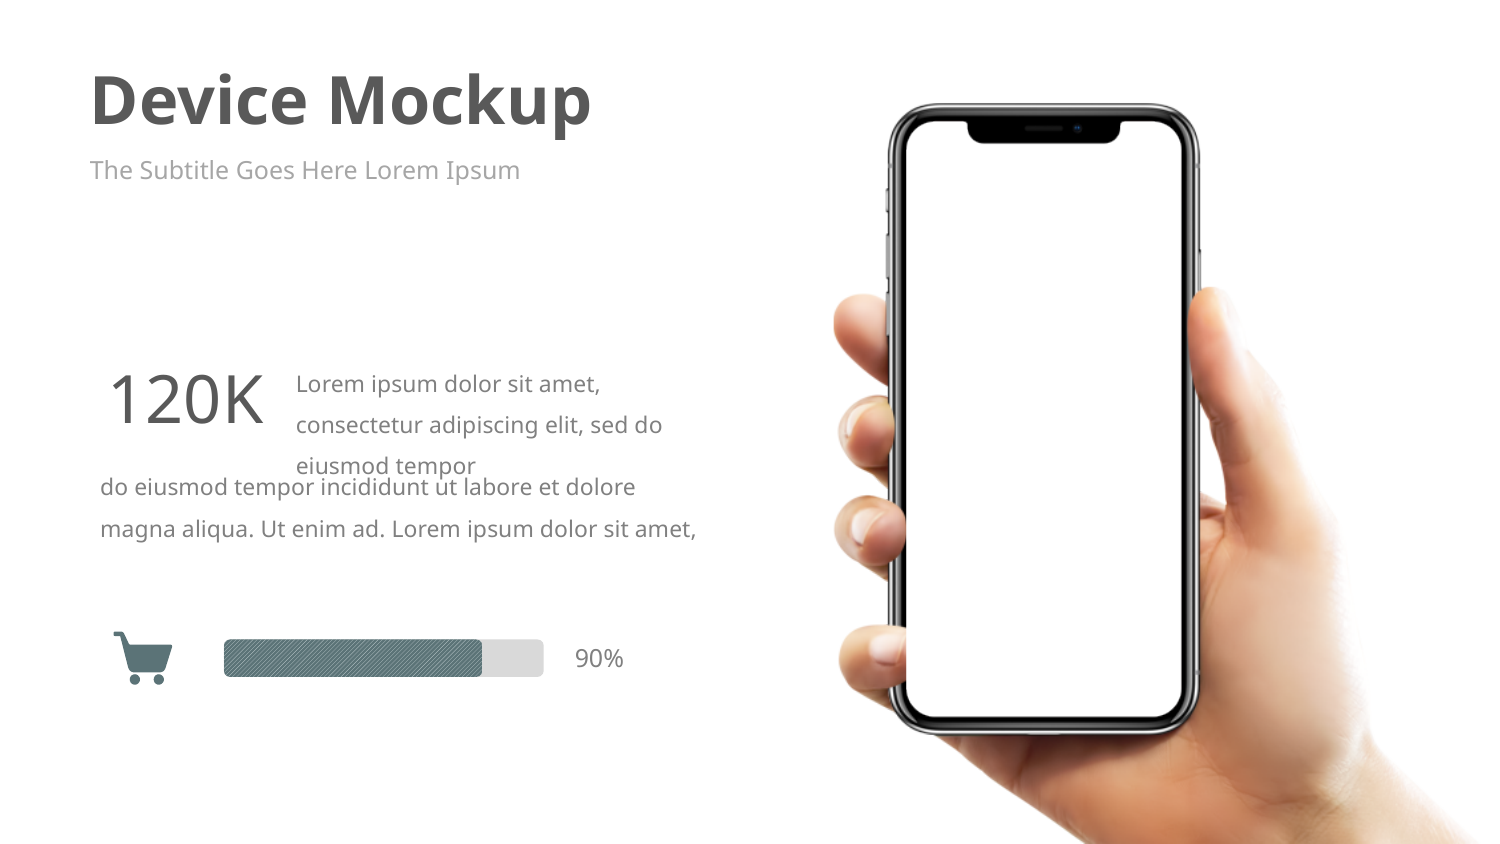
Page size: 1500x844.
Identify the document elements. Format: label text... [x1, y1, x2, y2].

text_box [221, 637, 485, 680]
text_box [113, 631, 173, 685]
text_box Lorem ipsum dolor sit amet, consectetur adipiscing elit, sed do eiusmod tempor [281, 348, 507, 451]
text_box Device Mockup [75, 50, 508, 146]
text_box [477, 637, 507, 680]
text_box The Subtitle Goes Here Lorem Ipsum [75, 146, 507, 192]
picture [512, 46, 1500, 844]
text_box do eiusmod tempor incididunt ut labore et dolore magna aliqua. Ut enim ad. Lorem ipsum dolor sit amet, [85, 451, 507, 549]
text_box 120K [85, 349, 286, 445]
